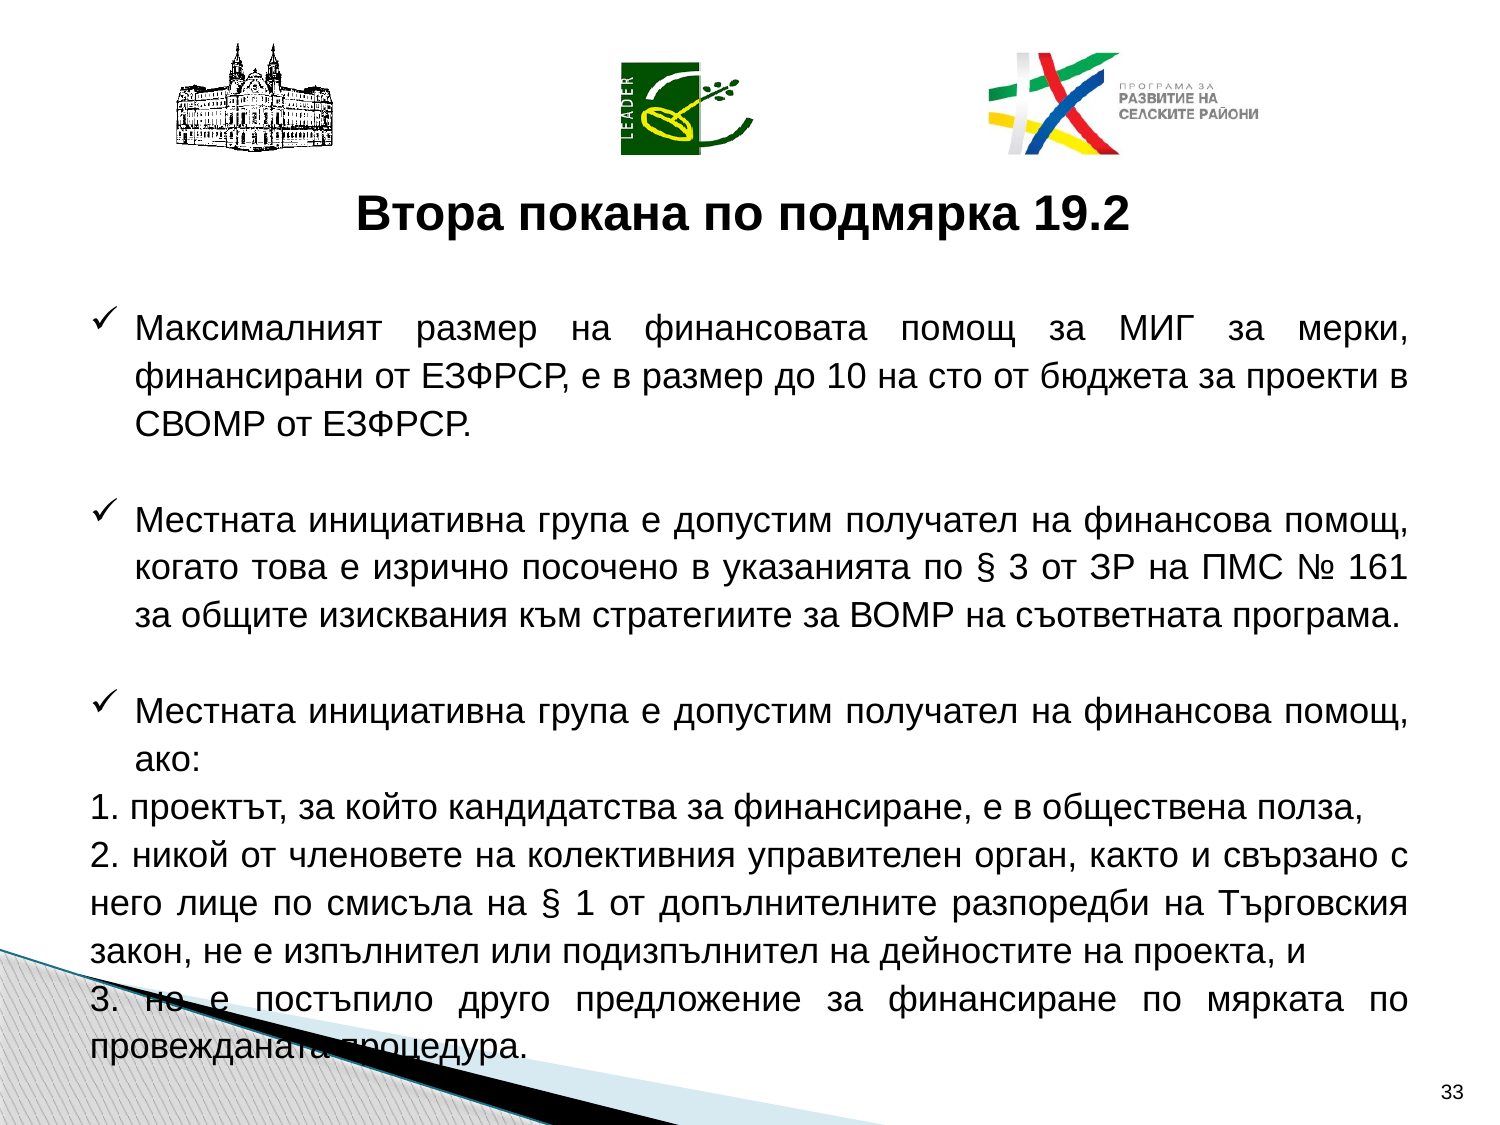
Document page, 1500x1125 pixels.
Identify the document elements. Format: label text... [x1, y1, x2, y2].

picture [172, 38, 339, 156]
picture [974, 38, 1270, 165]
slide_number 33 [1418, 1051, 1479, 1112]
text_box Втора покана по подмярка 19.2 [41, 172, 1459, 248]
list Максималният размер на финансовата помощ за МИГ за мерки, финансирани от ЕЗФРСР, е в размер до 10 на сто от бюджета за проекти в СВОМР от ЕЗФРСР. Местната инициативна група е допустим получател на финансова помощ, когато това е изрично посочено в указанията по § 3 от ЗР на ПМС № 161 за общите изисквания към стратегиите за ВОМР на съответната програма. Местната инициативна група е допустим получател на финансова помощ, ако: 1. проектът, за който кандидатства за финансиране, е в обществена полза, 2. никой от членовете на колективния управителен орган, както и свързано с него лице по смисъла на § 1 от допълнителните разпоредби на Търговския закон, не е изпълнител или подизпълнител на дейностите на проекта, и 3. не е постъпило друго предложение за финансиране по мярката по провежданата процедура. [75, 292, 1425, 1094]
picture [621, 61, 757, 156]
